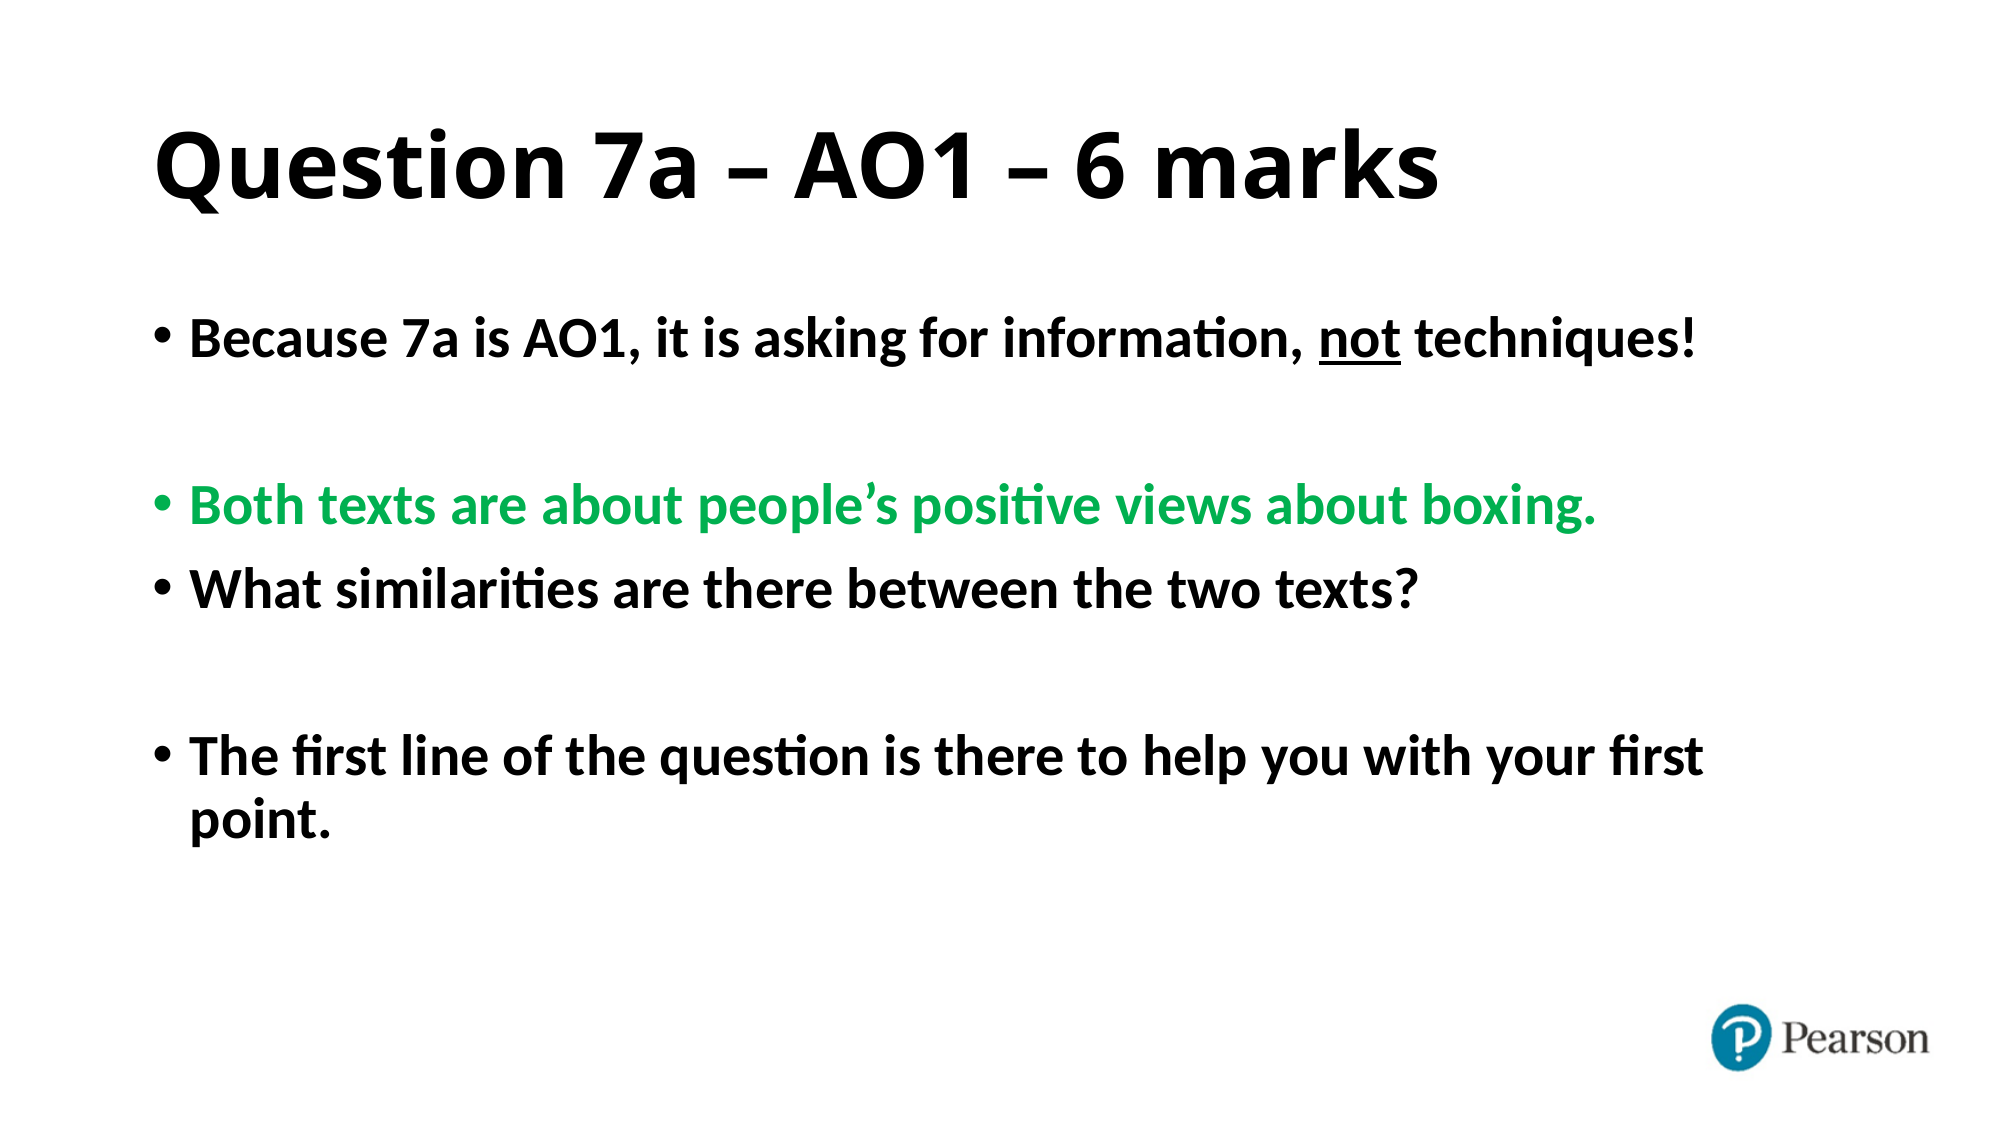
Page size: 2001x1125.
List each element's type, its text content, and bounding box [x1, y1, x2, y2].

picture [1701, 989, 1940, 1082]
title Question 7a – AO1 – 6 marks [137, 59, 1863, 278]
list Because 7a is AO1, it is asking for information, not techniques! Both texts are about people’s positive views about boxing. What similarities are there between the two texts? The first line of the question is there to help you with your first point. [137, 299, 1863, 1014]
